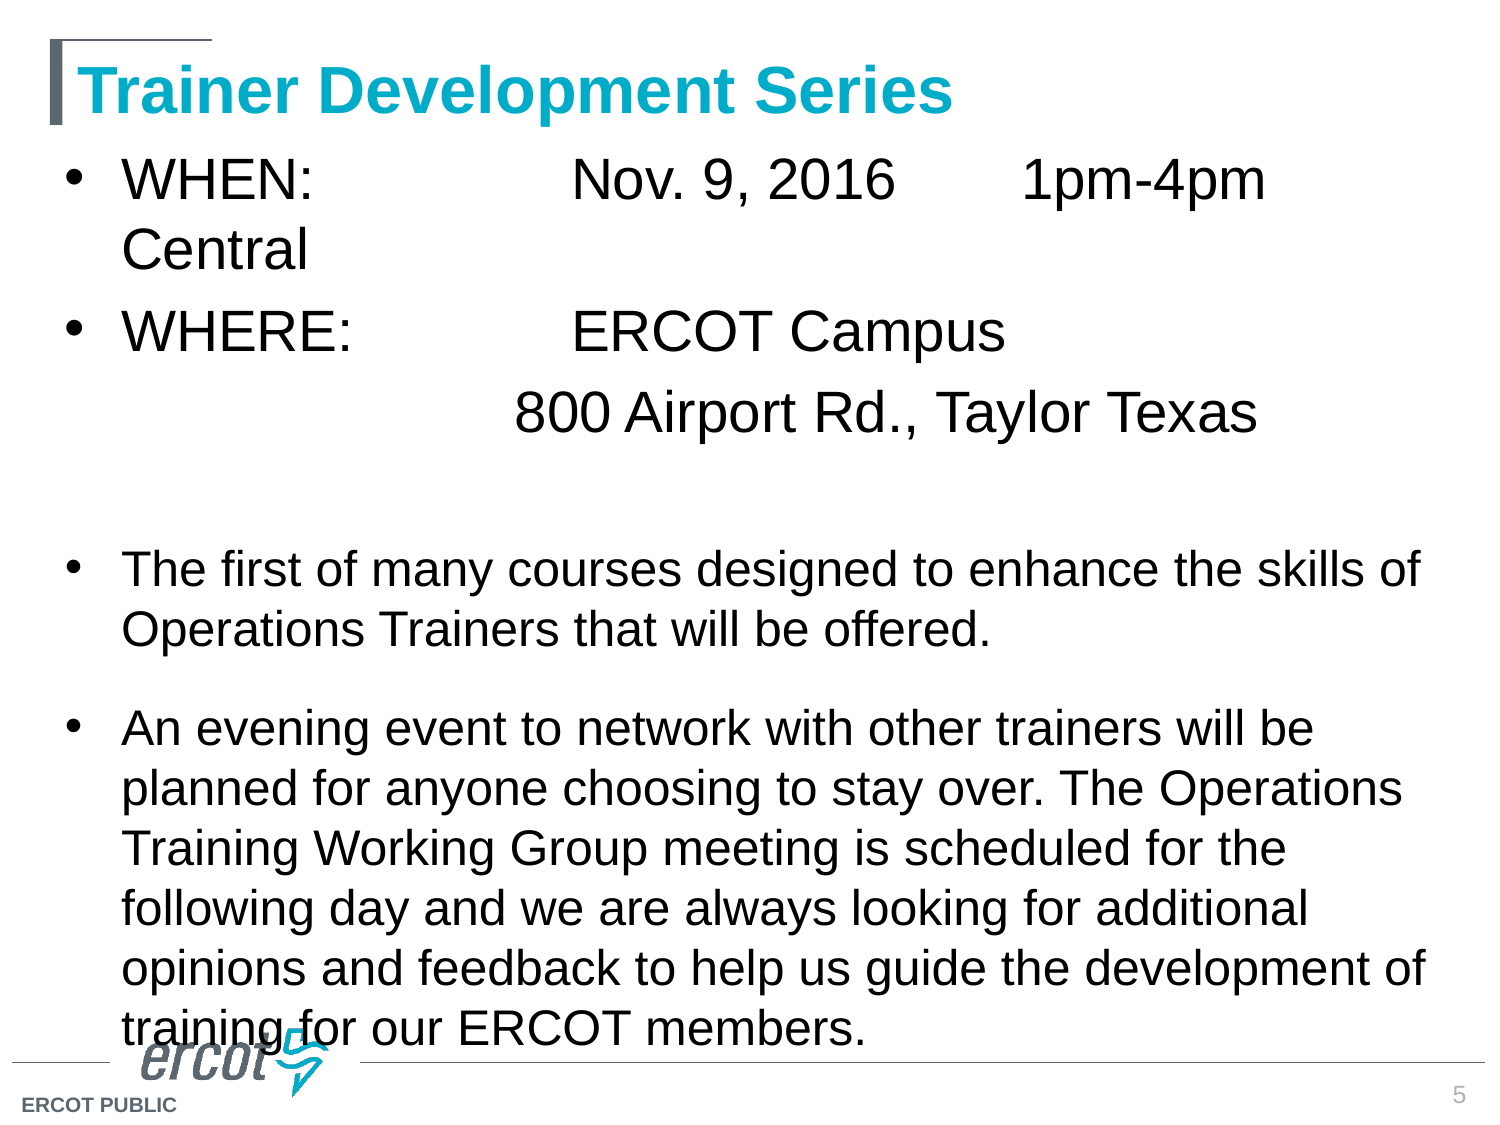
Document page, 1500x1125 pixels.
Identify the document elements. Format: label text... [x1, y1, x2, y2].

picture [137, 1063, 332, 1100]
title Trainer Development Series [62, 39, 1350, 125]
list When: Nov. 9, 2016 1pm-4pm Central Where: ERCOT Campus 800 Airport Rd., Taylor Texas The first of many courses designed to enhance the skills of Operations Trainers that will be offered. An evening event to network with other trainers will be planned for anyone choosing to stay over. The Operations Training Working Group meeting is scheduled for the following day and we are always looking for additional opinions and feedback to help us guide the development of training for our ERCOT members. [50, 133, 1450, 1063]
slide_number 5 [1437, 1076, 1475, 1112]
